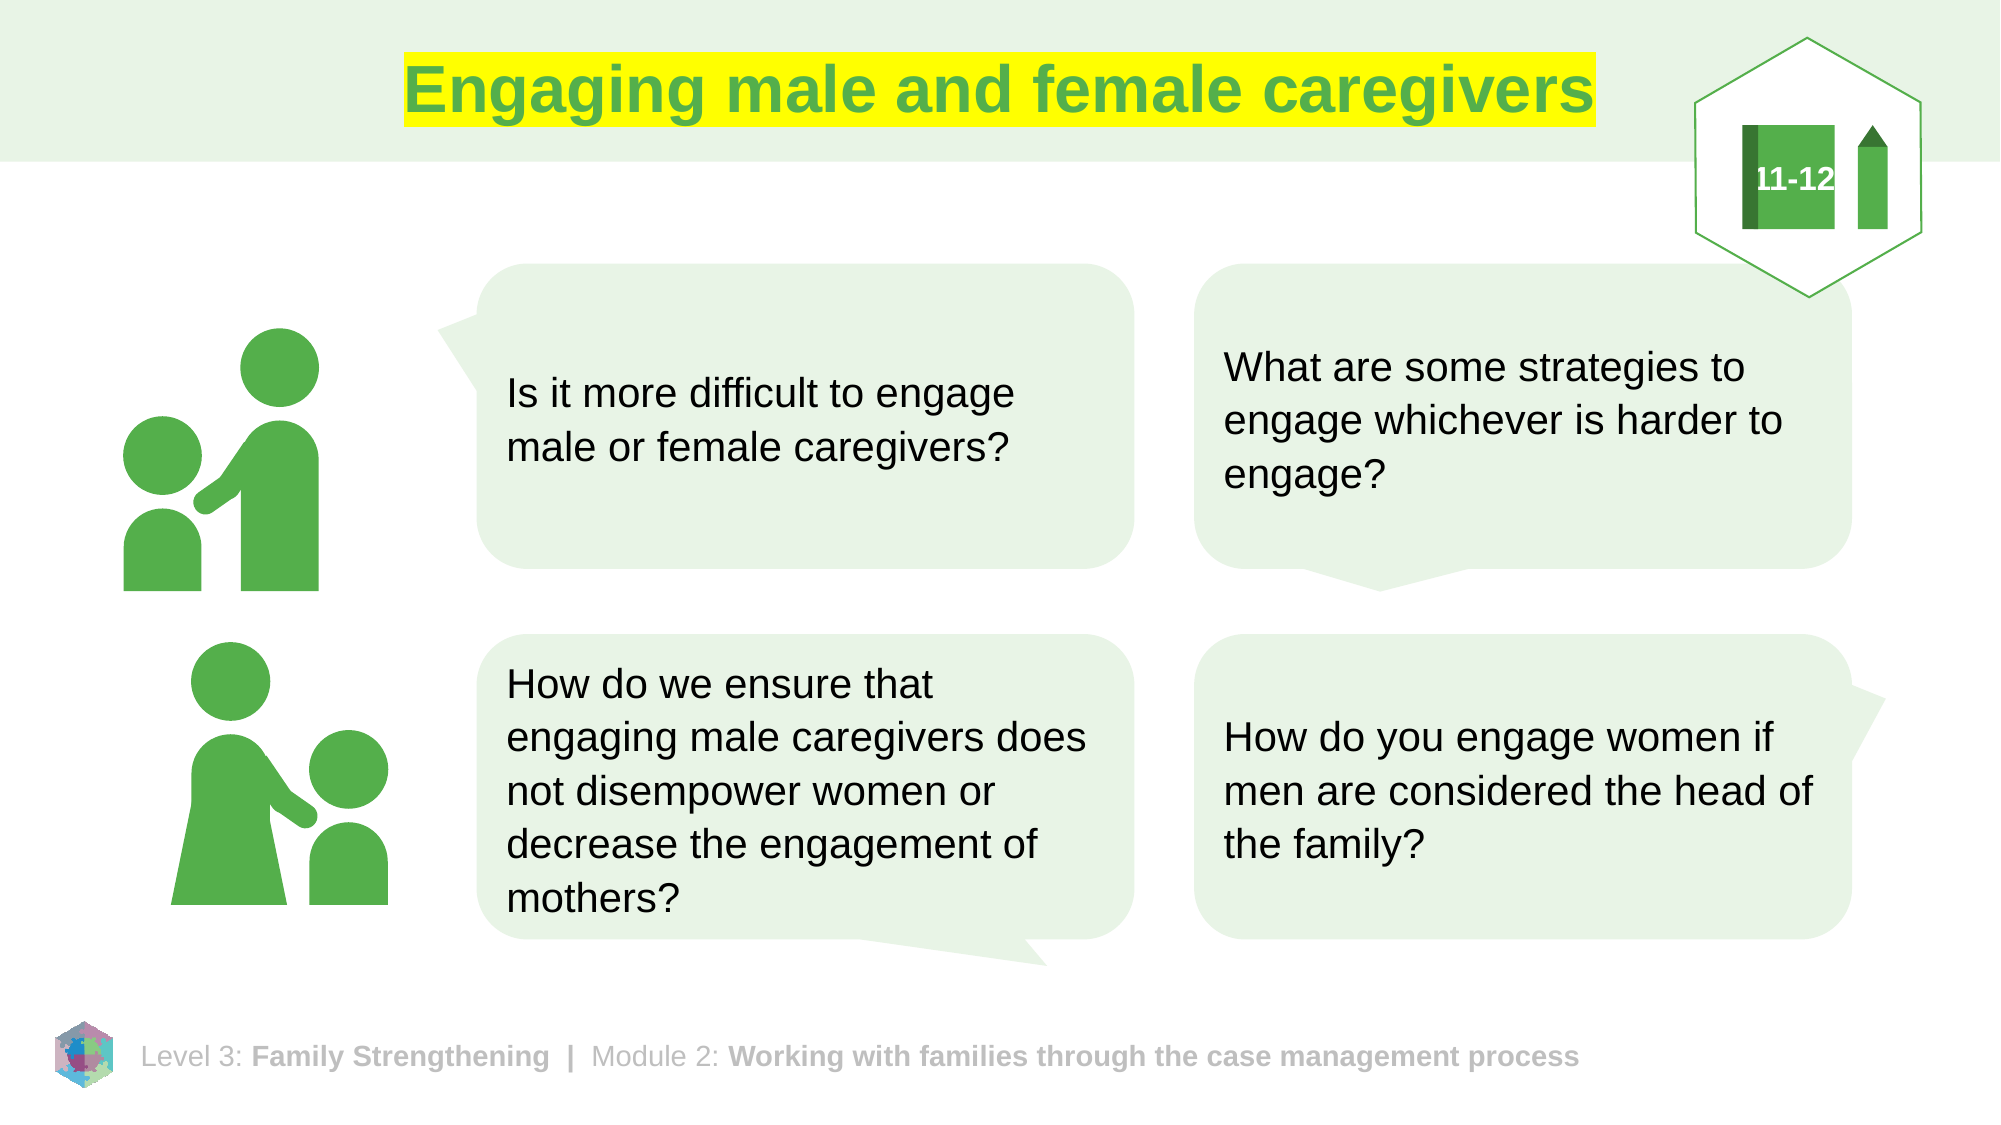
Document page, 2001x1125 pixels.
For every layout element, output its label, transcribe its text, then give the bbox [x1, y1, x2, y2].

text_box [123, 328, 319, 592]
picture [55, 1021, 113, 1088]
text_box Is it more difficult to engage male or female caregivers? [436, 262, 1136, 570]
text_box How do you engage women if men are considered the head of the family? [1193, 632, 1888, 941]
text_box How do we ensure that engaging male caregivers does not disempower women or decrease the engagement of mothers? [475, 632, 1136, 968]
title Engaging male and female caregivers [137, 19, 1863, 163]
text_box What are some strategies to engage whichever is harder to engage? [1193, 262, 1854, 593]
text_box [170, 642, 389, 905]
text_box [1677, 55, 1939, 280]
